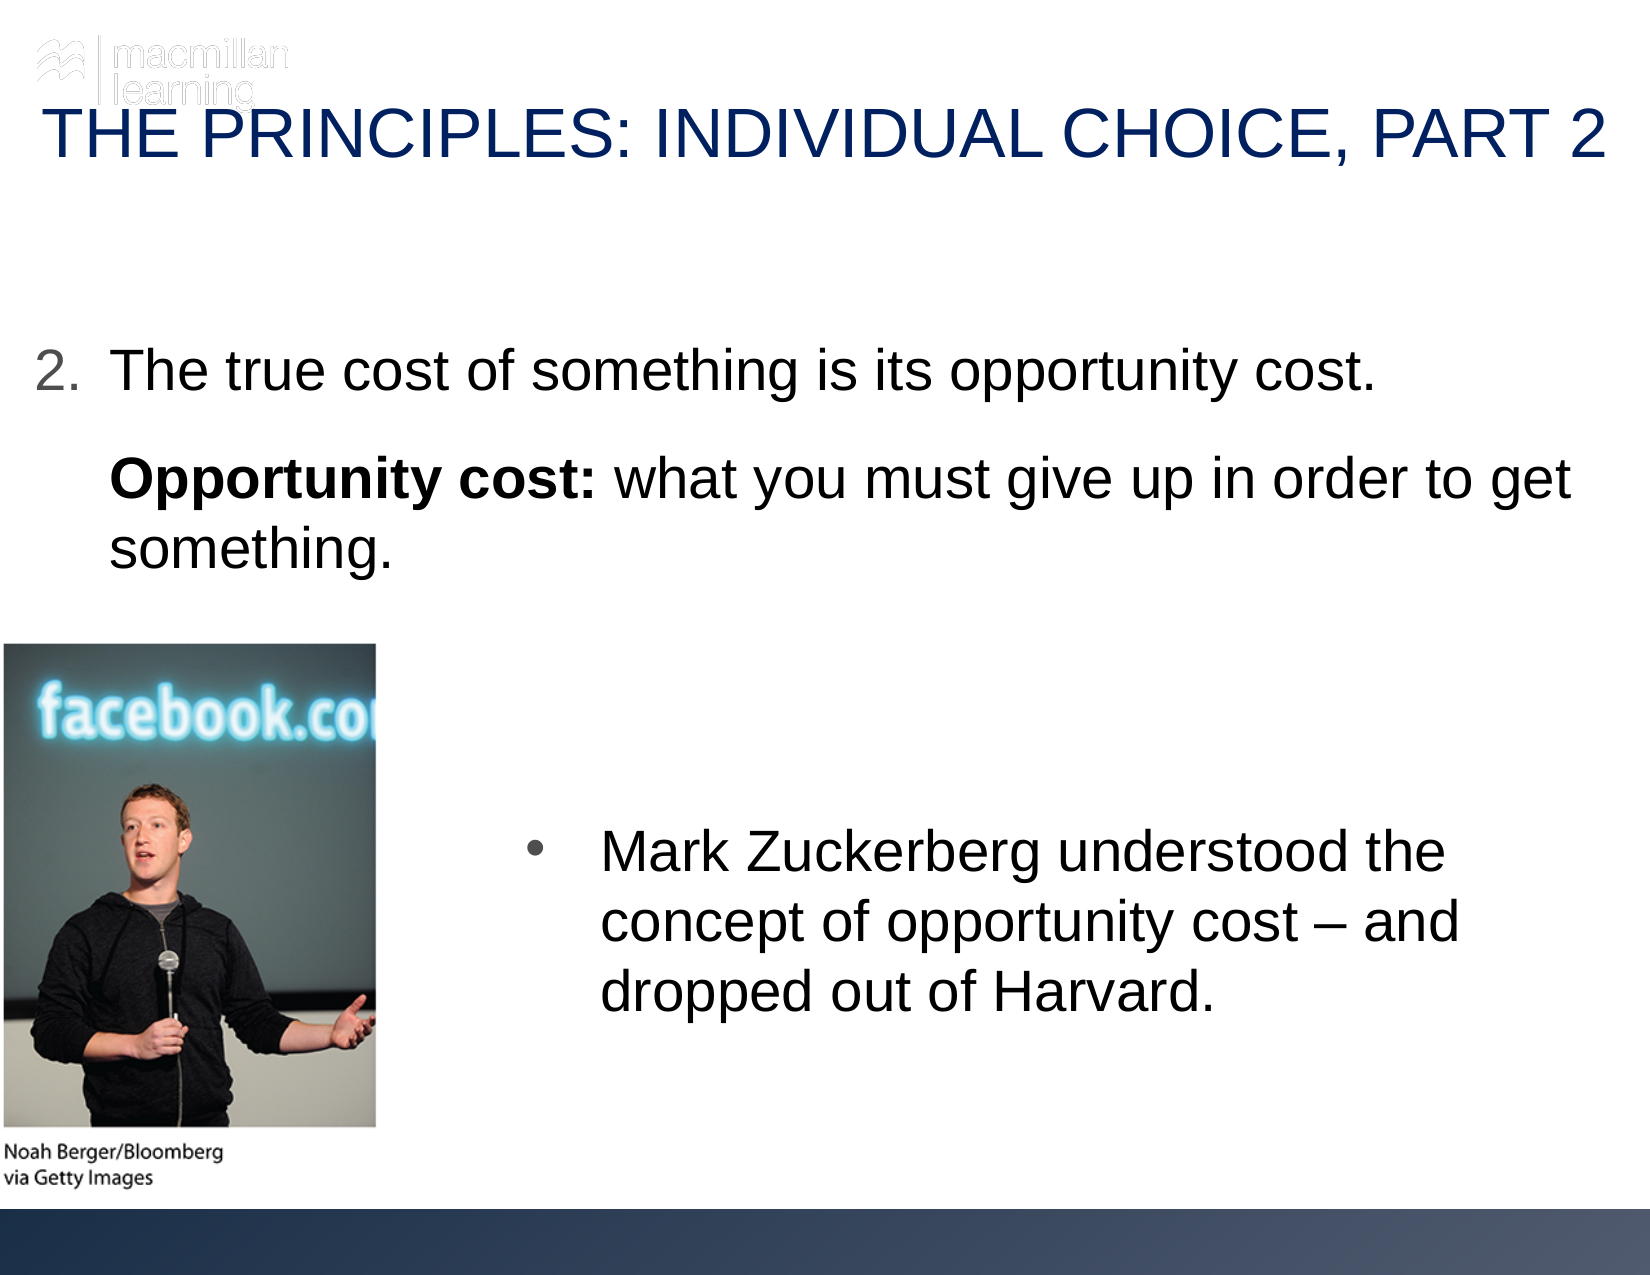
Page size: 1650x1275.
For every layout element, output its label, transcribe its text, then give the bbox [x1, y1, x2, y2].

list Mark Zuckerberg understood the concept of opportunity cost – and dropped out of Harvard. [510, 797, 1650, 1093]
list The true cost of something is its opportunity cost. Opportunity cost: what you must give up in order to get something. [19, 317, 1628, 701]
picture [37, 35, 288, 62]
title THE PRINCIPLES: INDIVIDUAL CHOICE, PART 2 [0, 62, 1650, 197]
picture [0, 639, 380, 1194]
